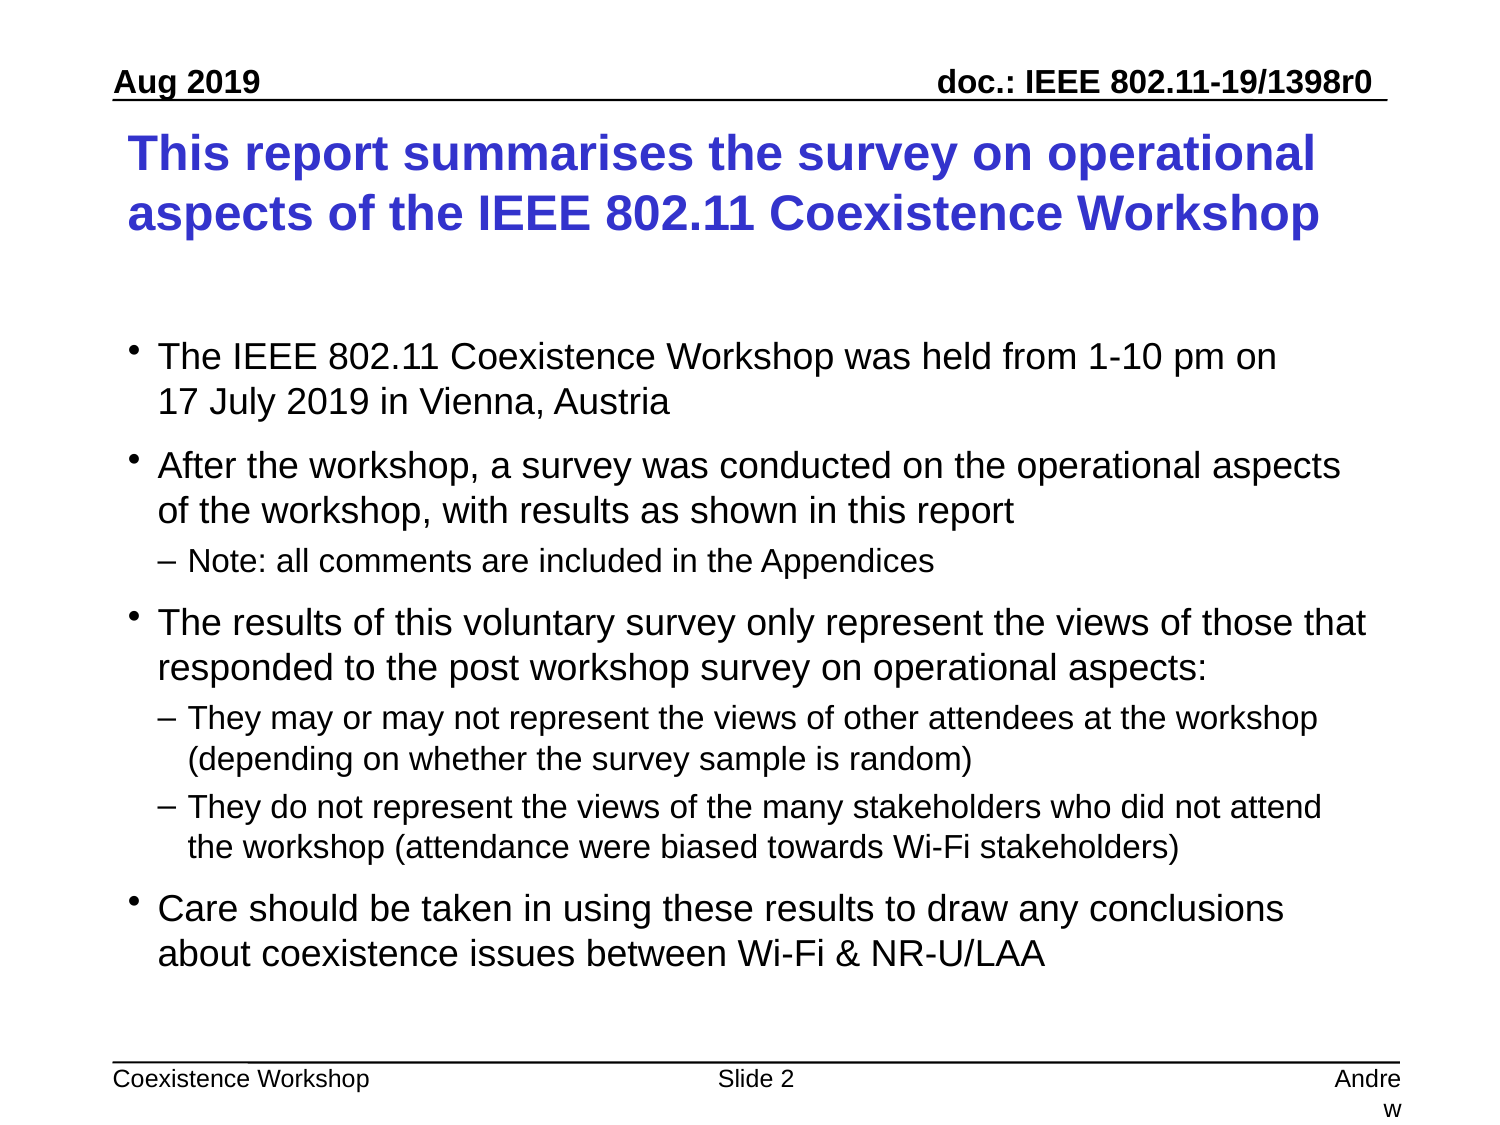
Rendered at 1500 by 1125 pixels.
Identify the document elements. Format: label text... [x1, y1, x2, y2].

title This report summarises the survey on operational aspects of the IEEE 802.11 Coexistence Workshop [112, 112, 1388, 288]
list The IEEE 802.11 Coexistence Workshop was held from 1-10 pm on 17 July 2019 in Vienna, Austria After the workshop, a survey was conducted on the operational aspects of the workshop, with results as shown in this report Note: all comments are included in the Appendices The results of this voluntary survey only represent the views of those that responded to the post workshop survey on operational aspects: They may or may not represent the views of other attendees at the workshop (depending on whether the survey sample is random) They do not represent the views of the many stakeholders who did not attend the workshop (attendance were biased towards Wi-Fi stakeholders) Care should be taken in using these results to draw any conclusions about coexistence issues between Wi-Fi & NR-U/LAA [112, 324, 1388, 1000]
footer Andrew Myles, Cisco [1320, 1061, 1402, 1093]
slide_number Slide 2 [709, 1061, 803, 1093]
